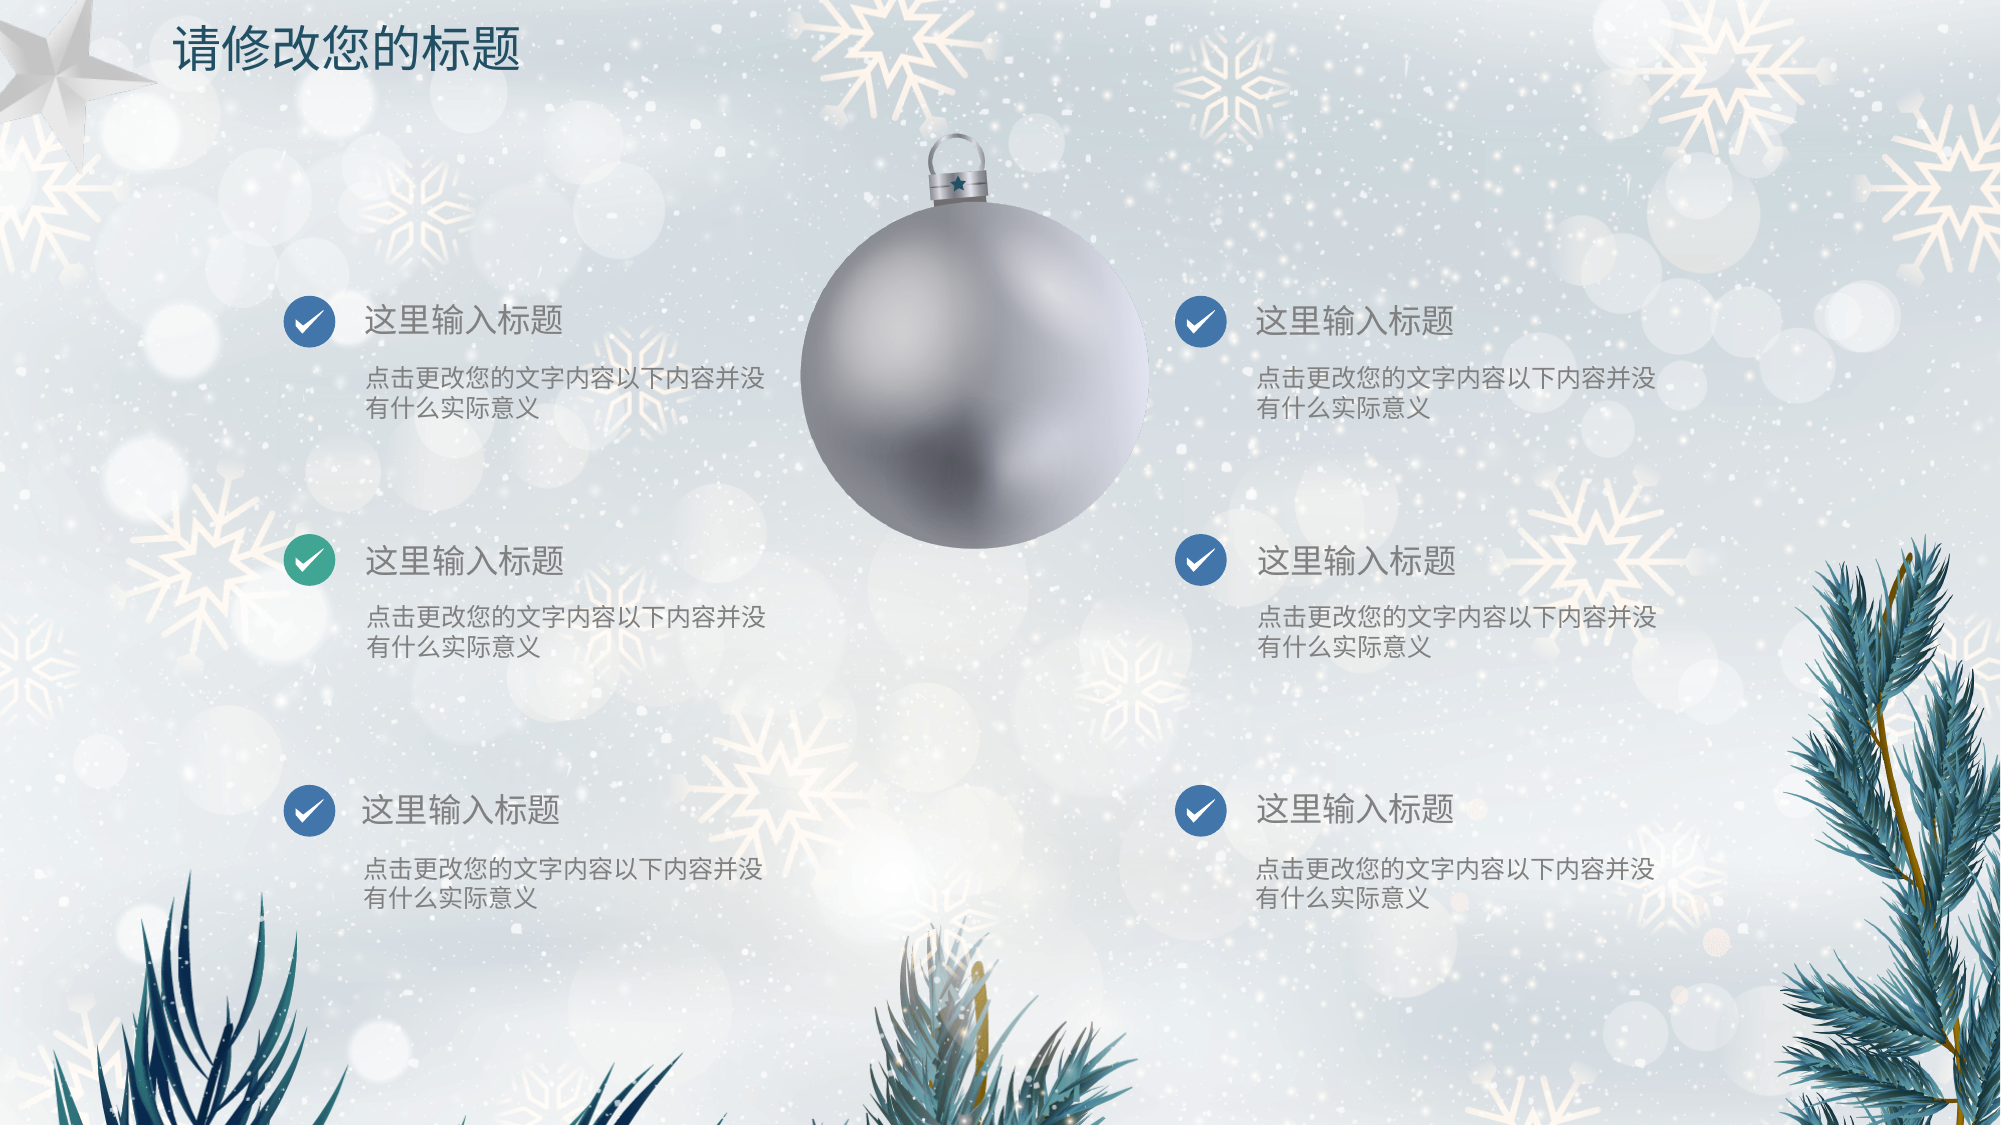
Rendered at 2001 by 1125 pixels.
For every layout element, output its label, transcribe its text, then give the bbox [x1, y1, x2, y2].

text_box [1241, 297, 1692, 443]
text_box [349, 297, 800, 443]
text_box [1242, 529, 1693, 682]
picture [0, 0, 2001, 1125]
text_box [1241, 788, 1691, 934]
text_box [346, 788, 799, 934]
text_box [283, 295, 336, 348]
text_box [1174, 295, 1227, 348]
text_box 请修改您的标题 [157, 10, 847, 86]
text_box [283, 534, 336, 586]
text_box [350, 531, 802, 682]
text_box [1174, 784, 1227, 837]
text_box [283, 784, 336, 837]
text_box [1174, 534, 1227, 586]
